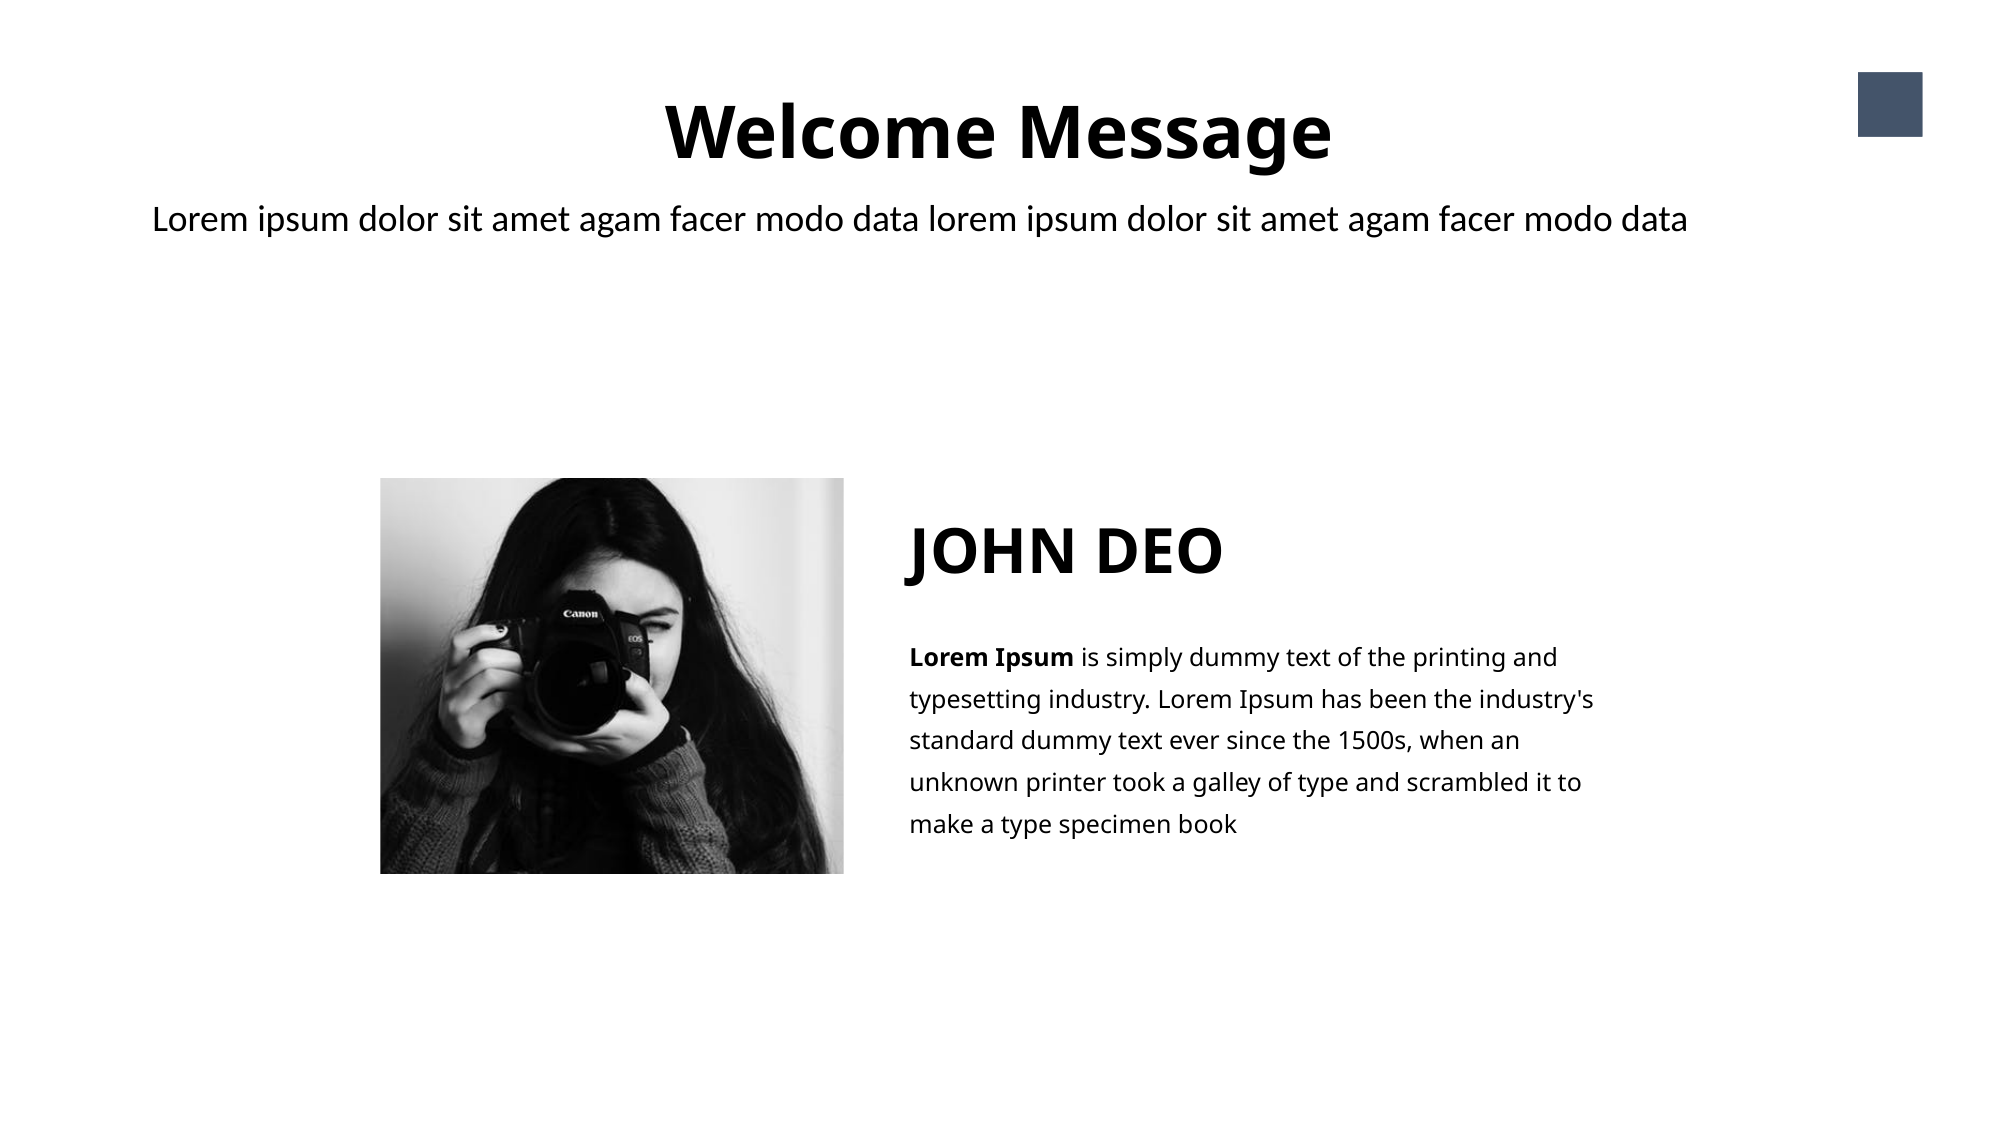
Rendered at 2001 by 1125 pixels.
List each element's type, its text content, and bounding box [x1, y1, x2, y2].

picture [380, 478, 844, 874]
text_box [1863, 130, 1924, 138]
subtitle Lorem ipsum dolor sit amet agam facer modo data lorem ipsum dolor sit amet agam facer modo data [137, 186, 1863, 227]
slide_number 2 [1863, 78, 1927, 130]
text_box [1857, 71, 1924, 78]
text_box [894, 503, 1620, 848]
title Welcome Message [137, 78, 1863, 186]
